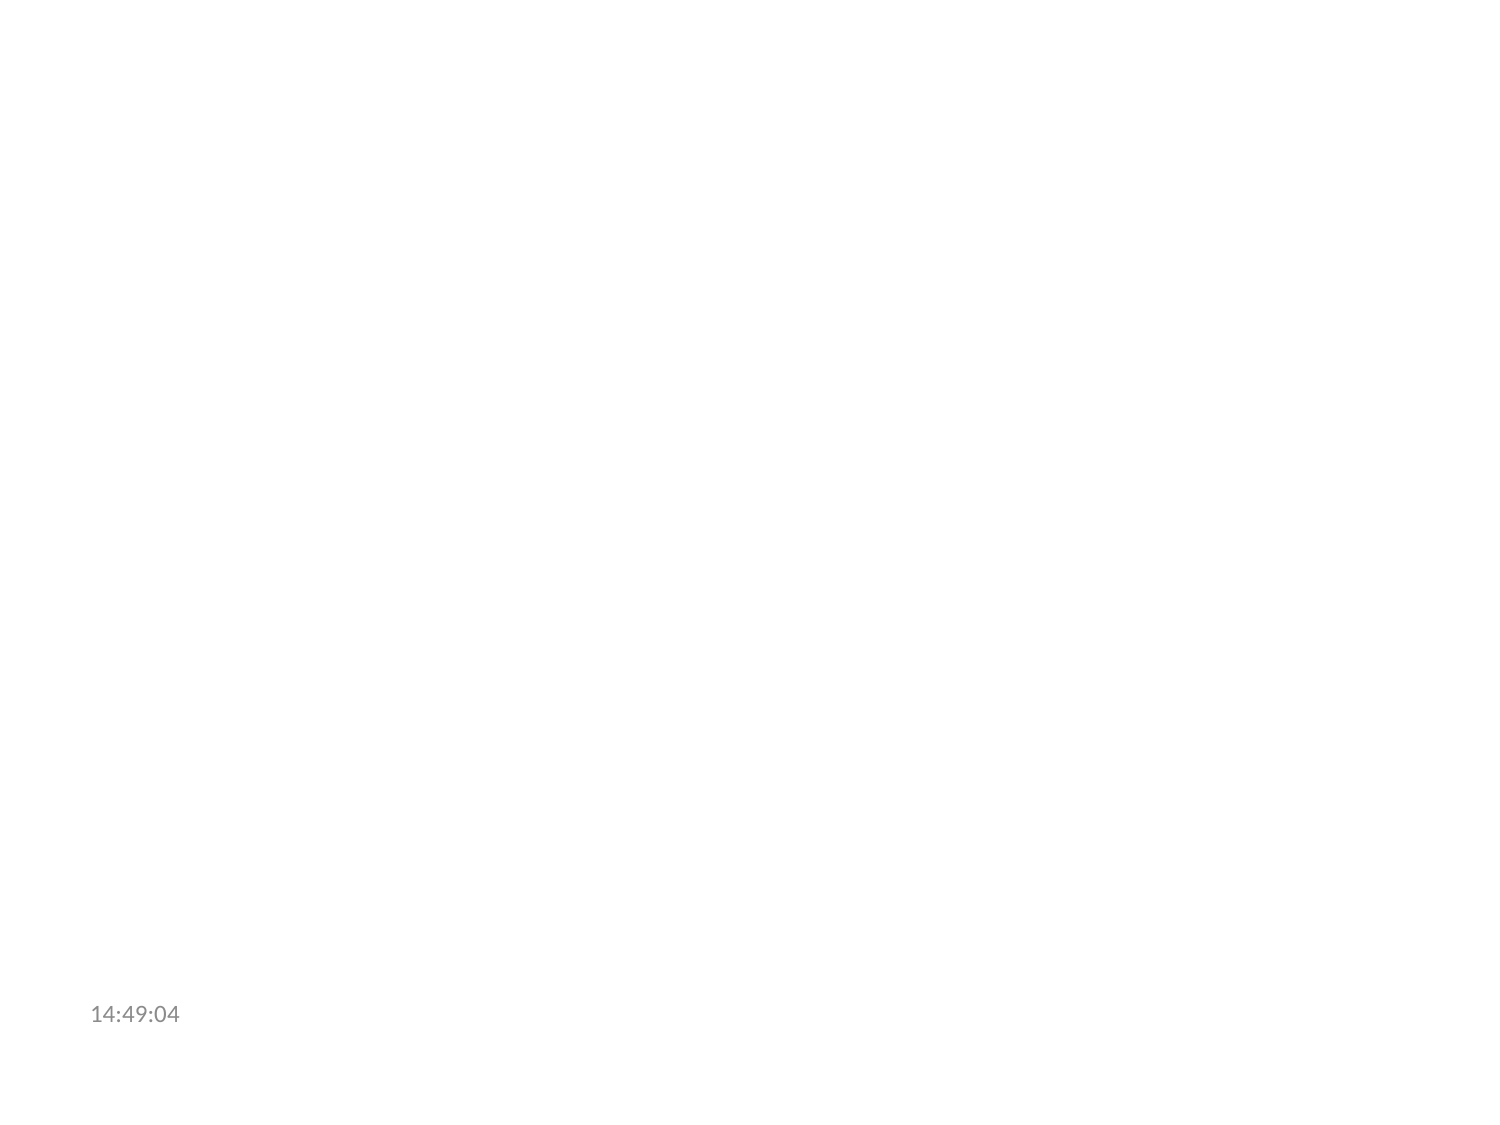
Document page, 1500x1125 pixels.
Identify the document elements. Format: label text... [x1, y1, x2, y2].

text_box 15:35:09 [75, 982, 425, 1043]
